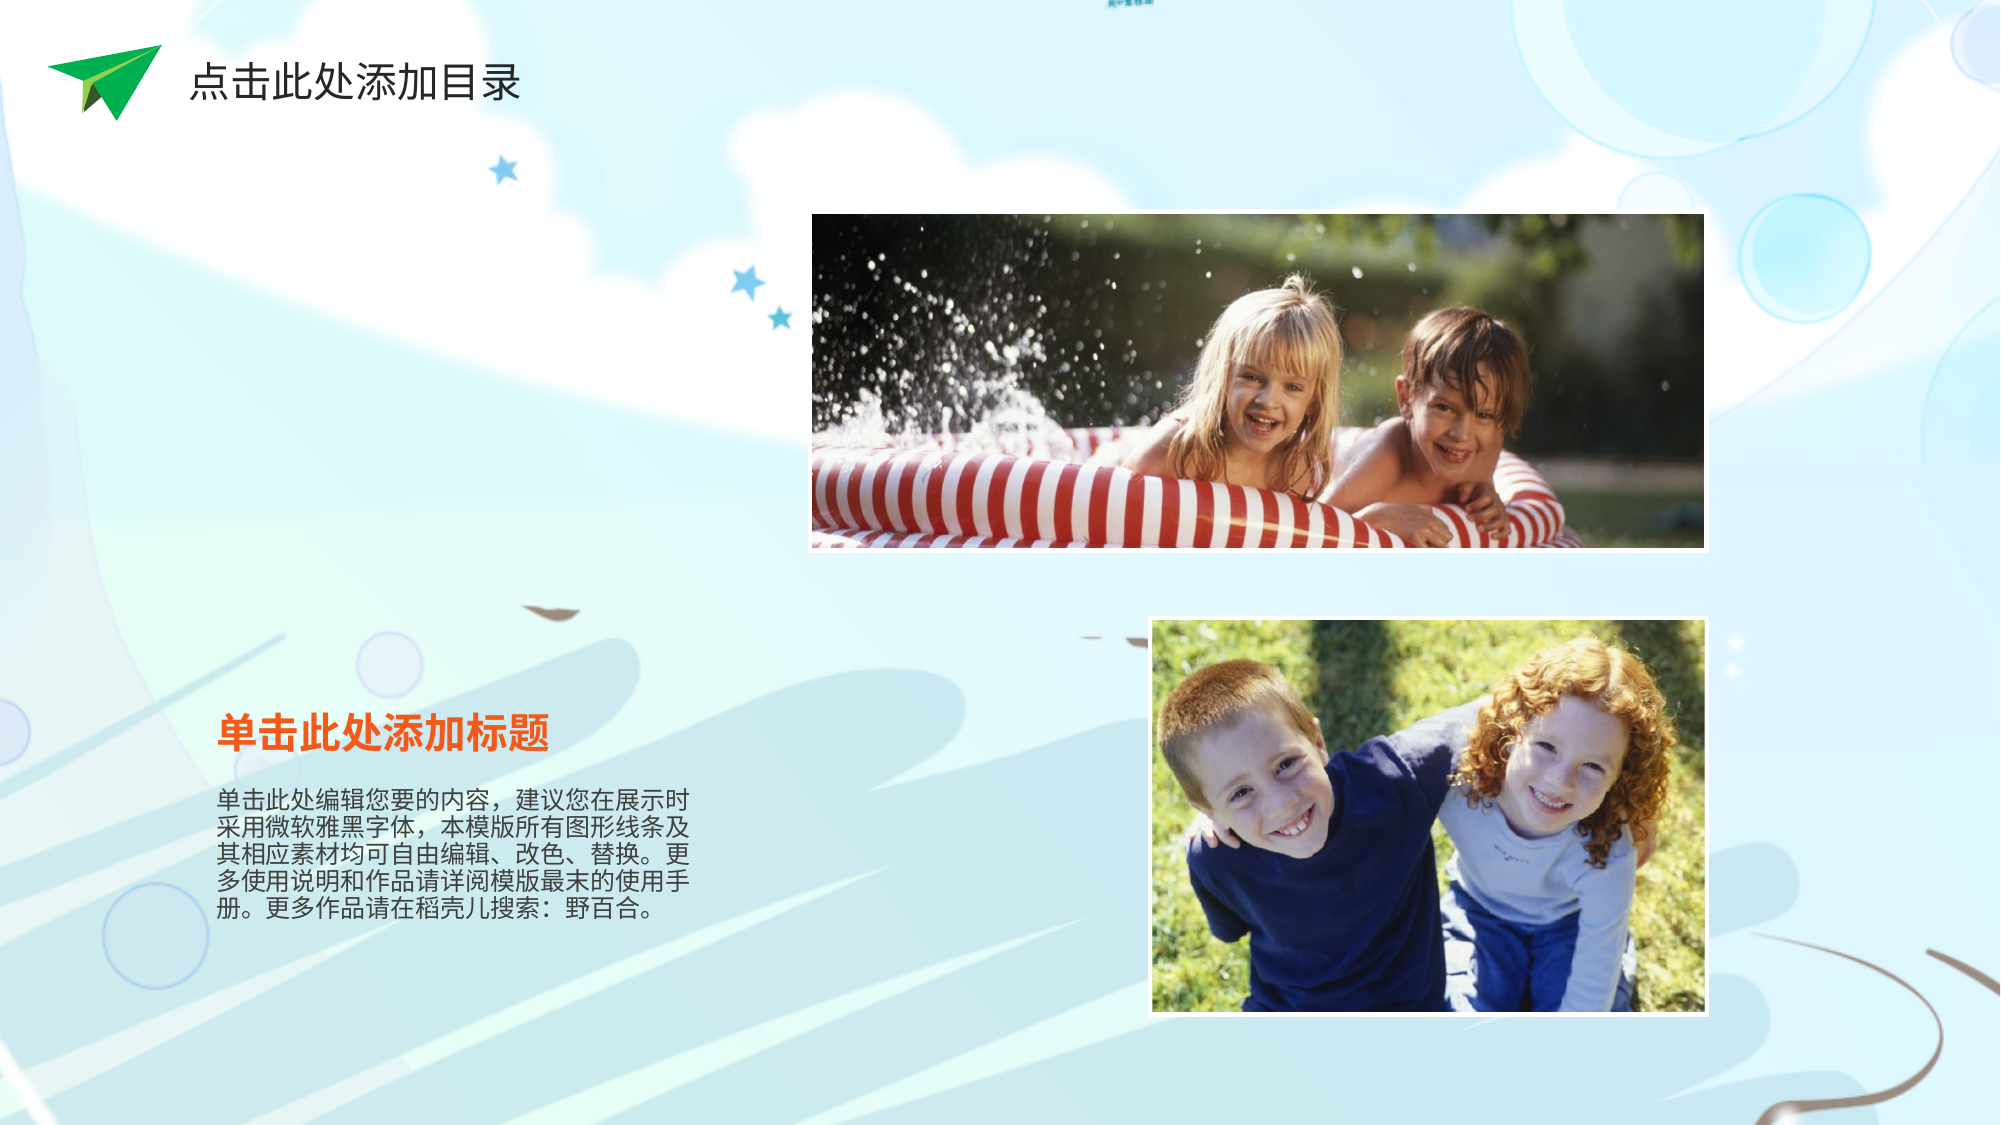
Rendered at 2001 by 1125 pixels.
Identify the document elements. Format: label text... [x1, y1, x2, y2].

text_box 单击此处添加标题 [201, 699, 662, 764]
text_box 点击此处添加目录 [173, 48, 576, 113]
picture [0, 0, 2001, 1125]
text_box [47, 44, 163, 121]
text_box 单击此处编辑您要的内容，建议您在展示时采用微软雅黑字体，本模版所有图形线条及其相应素材均可自由编辑、改色、替换。更多使用说明和作品请详阅模版最末的使用手册。更多作品请在稻壳儿搜索：野百合。 [201, 780, 710, 930]
